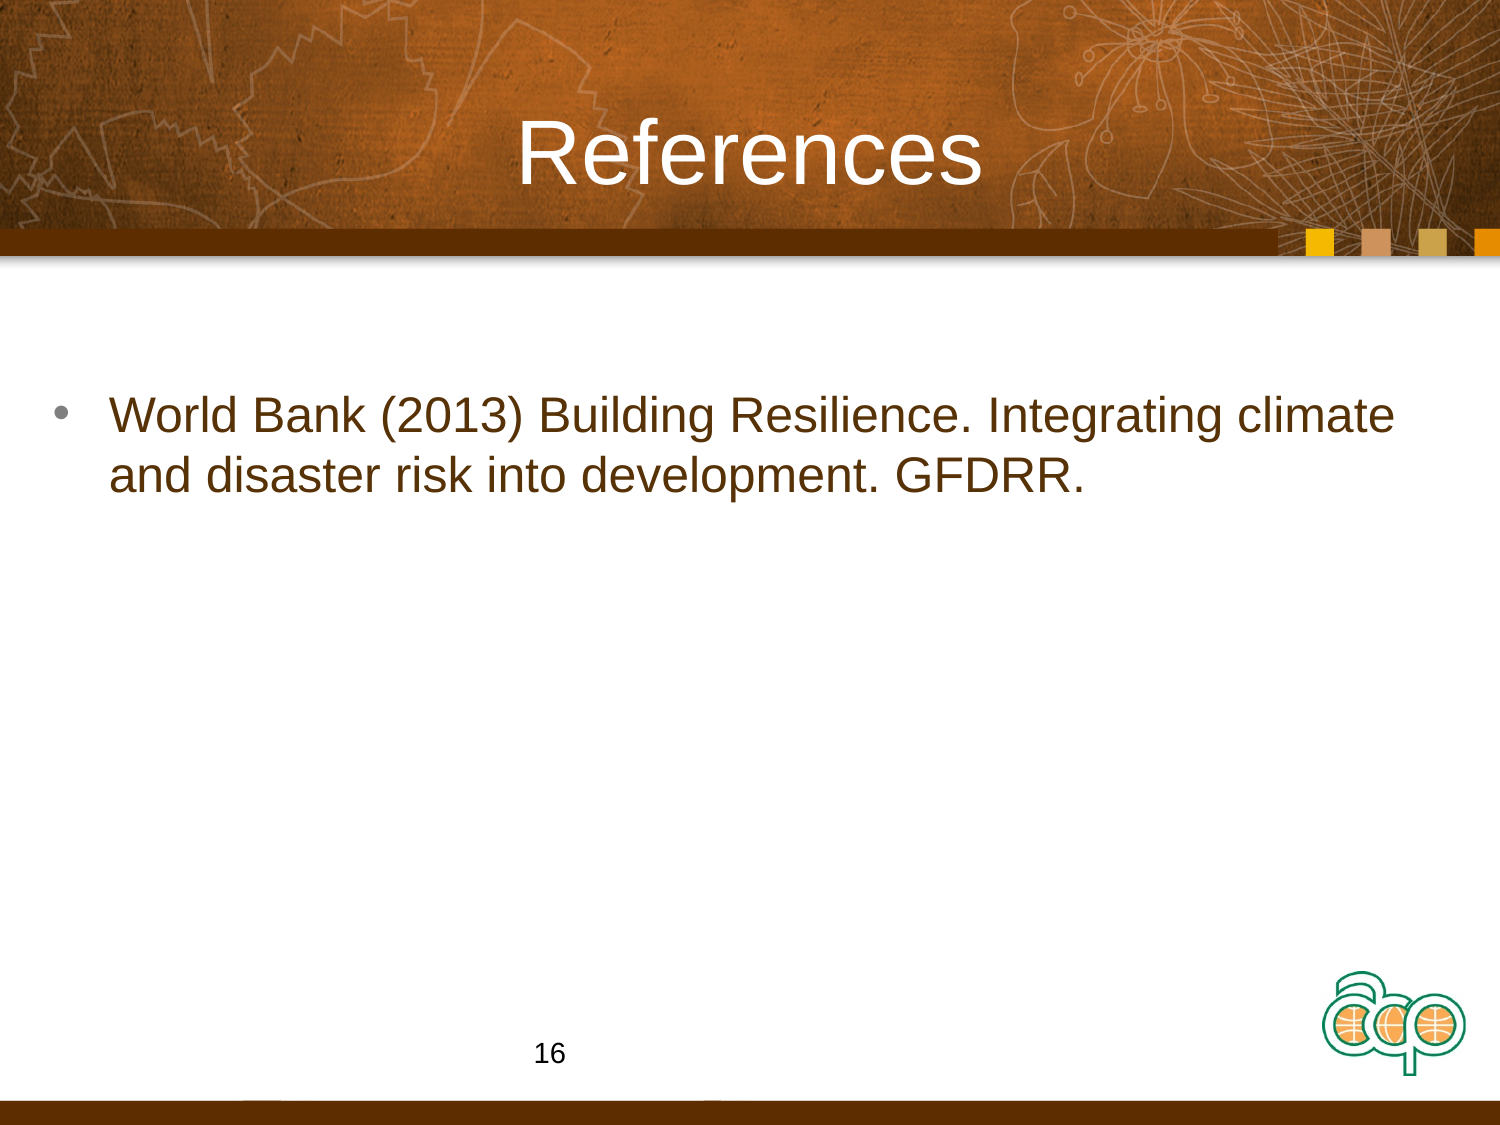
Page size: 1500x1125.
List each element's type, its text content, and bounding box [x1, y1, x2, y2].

list World Bank (2013) Building Resilience. Integrating climate and disaster risk into development. GFDRR. [37, 374, 1476, 1026]
slide_number 16 [518, 1027, 869, 1071]
picture [0, 0, 1500, 1125]
title References [74, 62, 1426, 234]
